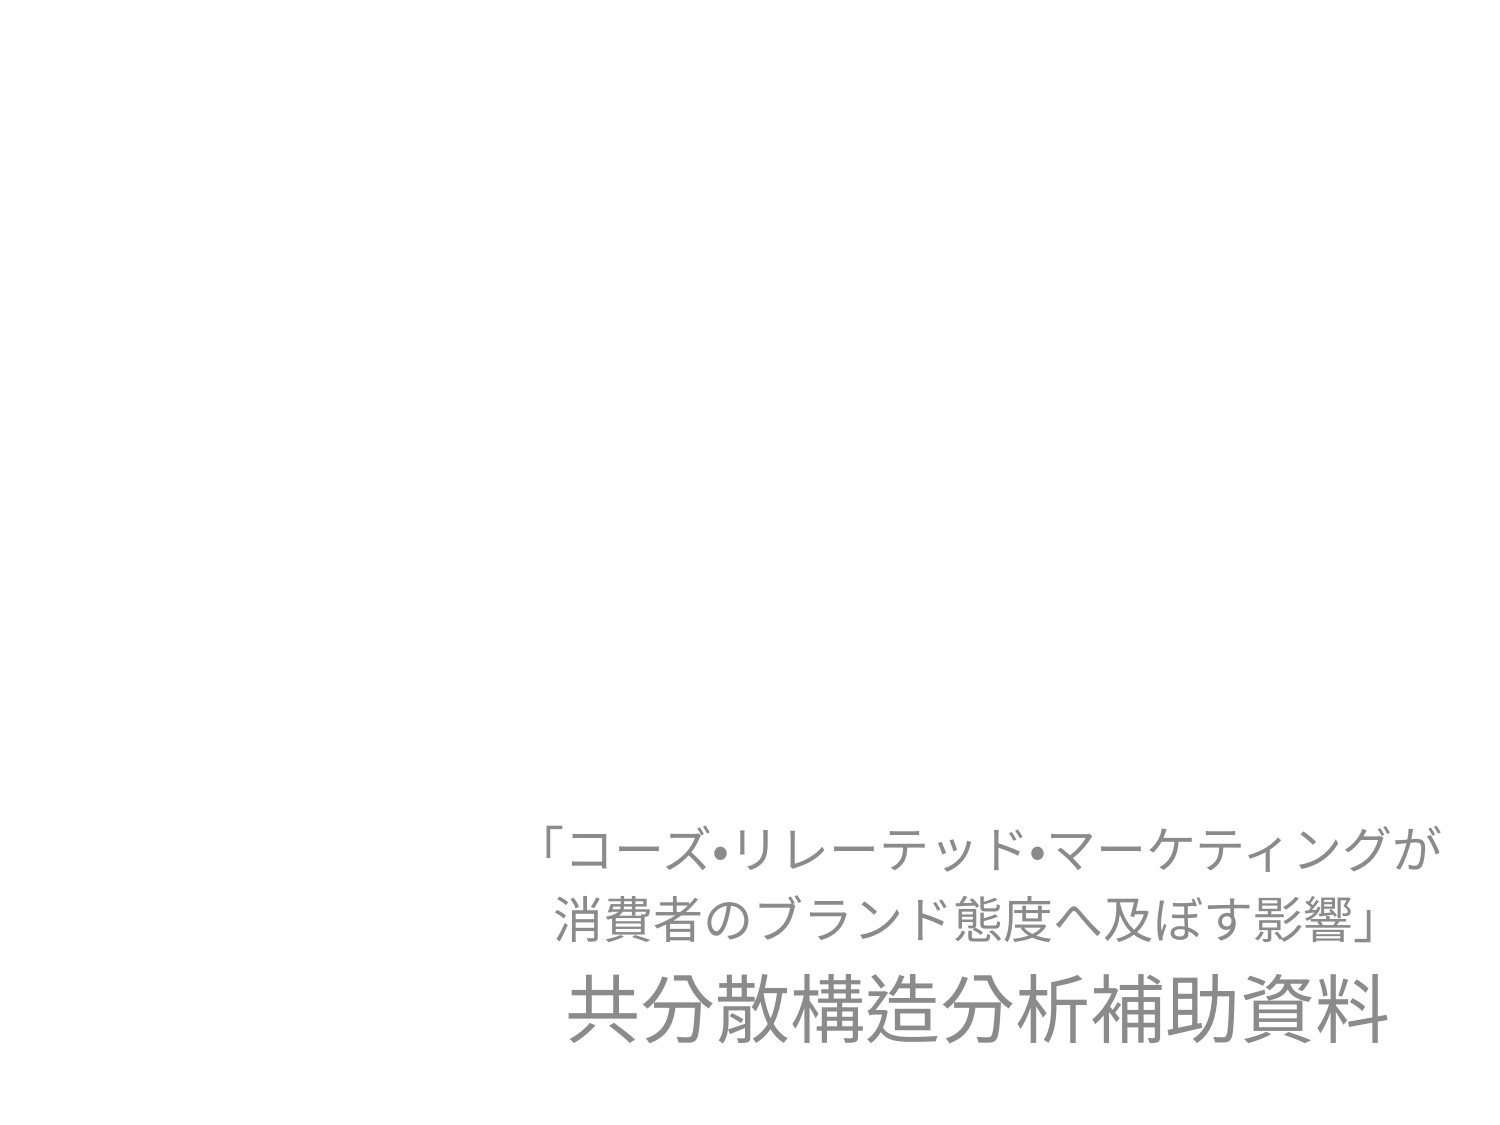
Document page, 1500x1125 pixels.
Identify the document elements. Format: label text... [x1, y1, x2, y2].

subtitle 「コーズ・リレーテッド・マーケティングが 消費者のブランド態度へ及ぼす影響」 共分散構造分析補助資料 [453, 810, 1500, 1075]
